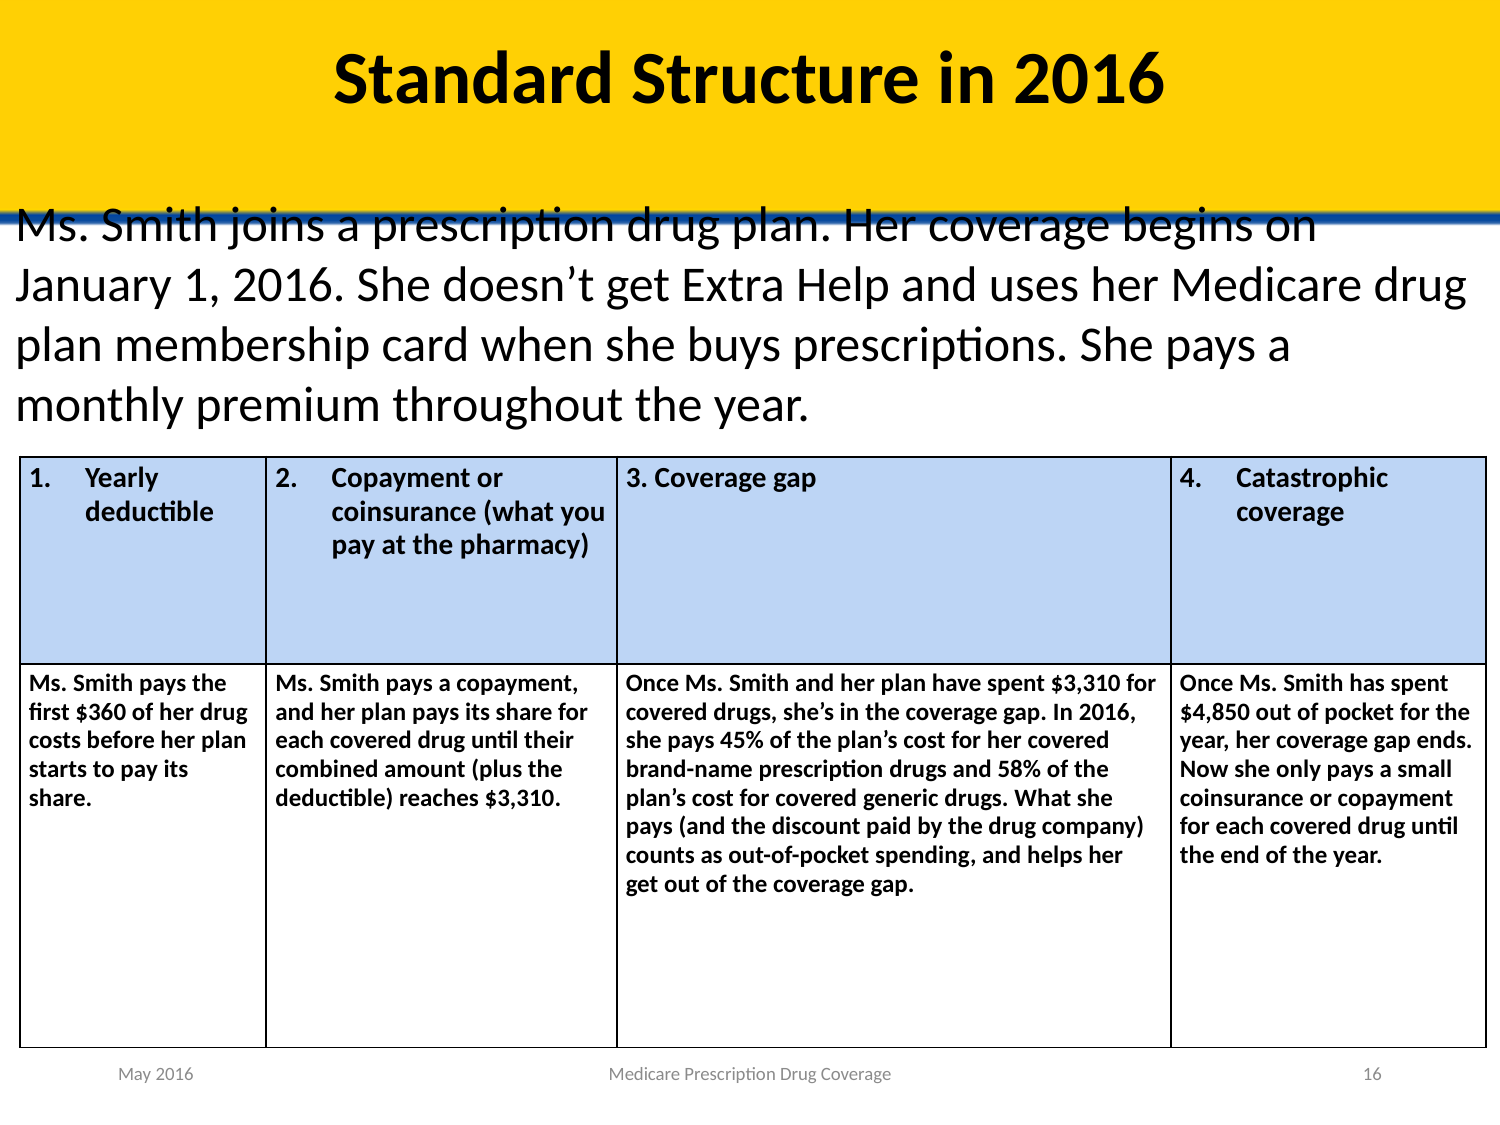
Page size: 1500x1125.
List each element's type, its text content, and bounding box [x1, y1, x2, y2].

list Ms. Smith joins a prescription drug plan. Her coverage begins on January 1, 2016. She doesn’t get Extra Help and uses her Medicare drug plan membership card when she buys prescriptions. She pays a monthly premium throughout the year. [0, 184, 1487, 1014]
footer Medicare Prescription Drug Coverage [496, 1042, 1004, 1103]
table_cell Ms. Smith pays the first $360 of her drug costs before her plan starts to pay its share. [21, 665, 265, 1047]
table_header 3. Coverage gap [618, 458, 1170, 663]
title Standard Structure in 2016 [0, 2, 1500, 157]
table_header Copayment or coinsurance (what you pay at the pharmacy) [267, 458, 616, 663]
table_cell Once Ms. Smith has spent $4,850 out of pocket for the year, her coverage gap ends. Now she only pays a small coinsurance or copayment for each covered drug until the end of the year. [1172, 665, 1485, 1047]
table_header Yearly deductible [21, 458, 265, 663]
table_header Catastrophic coverage [1172, 458, 1485, 663]
table_cell Ms. Smith pays a copayment, and her plan pays its share for each covered drug until their combined amount (plus the deductible) reaches $3,310. [267, 665, 616, 1047]
table_cell Once Ms. Smith and her plan have spent $3,310 for covered drugs, she’s in the coverage gap. In 2016, she pays 45% of the plan’s cost for her covered brand-name prescription drugs and 58% of the plan’s cost for covered generic drugs. What she pays (and the discount paid by the drug company) counts as out-of-pocket spending, and helps her get out of the coverage gap. [618, 665, 1170, 1047]
slide_number 16 [1059, 1042, 1397, 1103]
picture [0, 157, 1500, 1125]
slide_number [103, 1042, 441, 1103]
